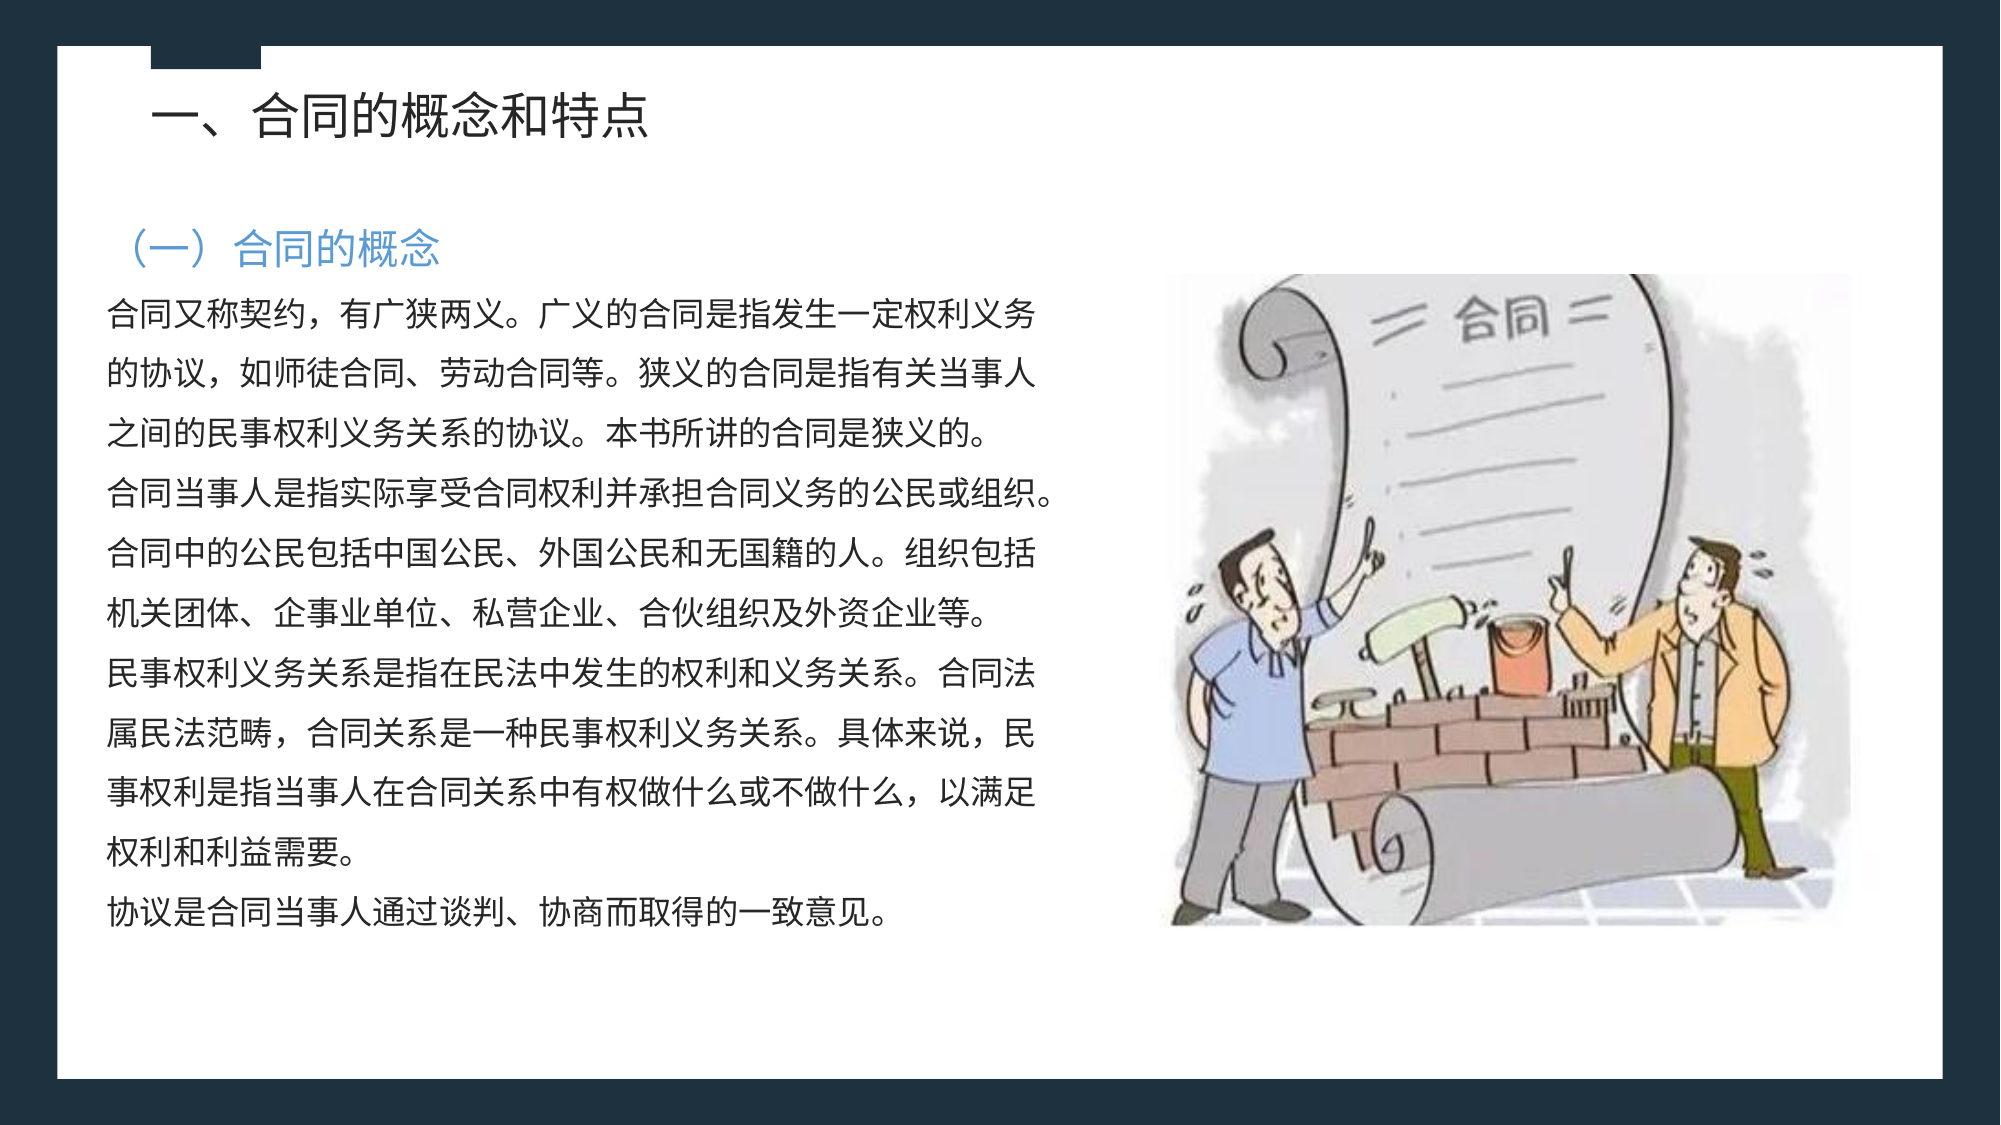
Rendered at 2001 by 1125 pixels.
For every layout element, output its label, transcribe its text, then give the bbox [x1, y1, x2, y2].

picture [1116, 274, 1893, 948]
text_box 一、合同的概念和特点 [150, 77, 701, 152]
text_box （一）合同的概念 合同又称契约，有广狭两义。广义的合同是指发生一定权利义务的协议，如师徒合同、劳动合同等。狭义的合同是指有关当事人之间的民事权利义务关系的协议。本书所讲的合同是狭义的。 合同当事人是指实际享受合同权利并承担合同义务的公民或组织。合同中的公民包括中国公民、外国公民和无国籍的人。组织包括机关团体、企事业单位、私营企业、合伙组织及外资企业等。 民事权利义务关系是指在民法中发生的权利和义务关系。合同法属民法范畴，合同关系是一种民事权利义务关系。具体来说，民事权利是指当事人在合同关系中有权做什么或不做什么，以满足权利和利益需要。 协议是合同当事人通过谈判、协商而取得的一致意见。 [92, 190, 1060, 939]
